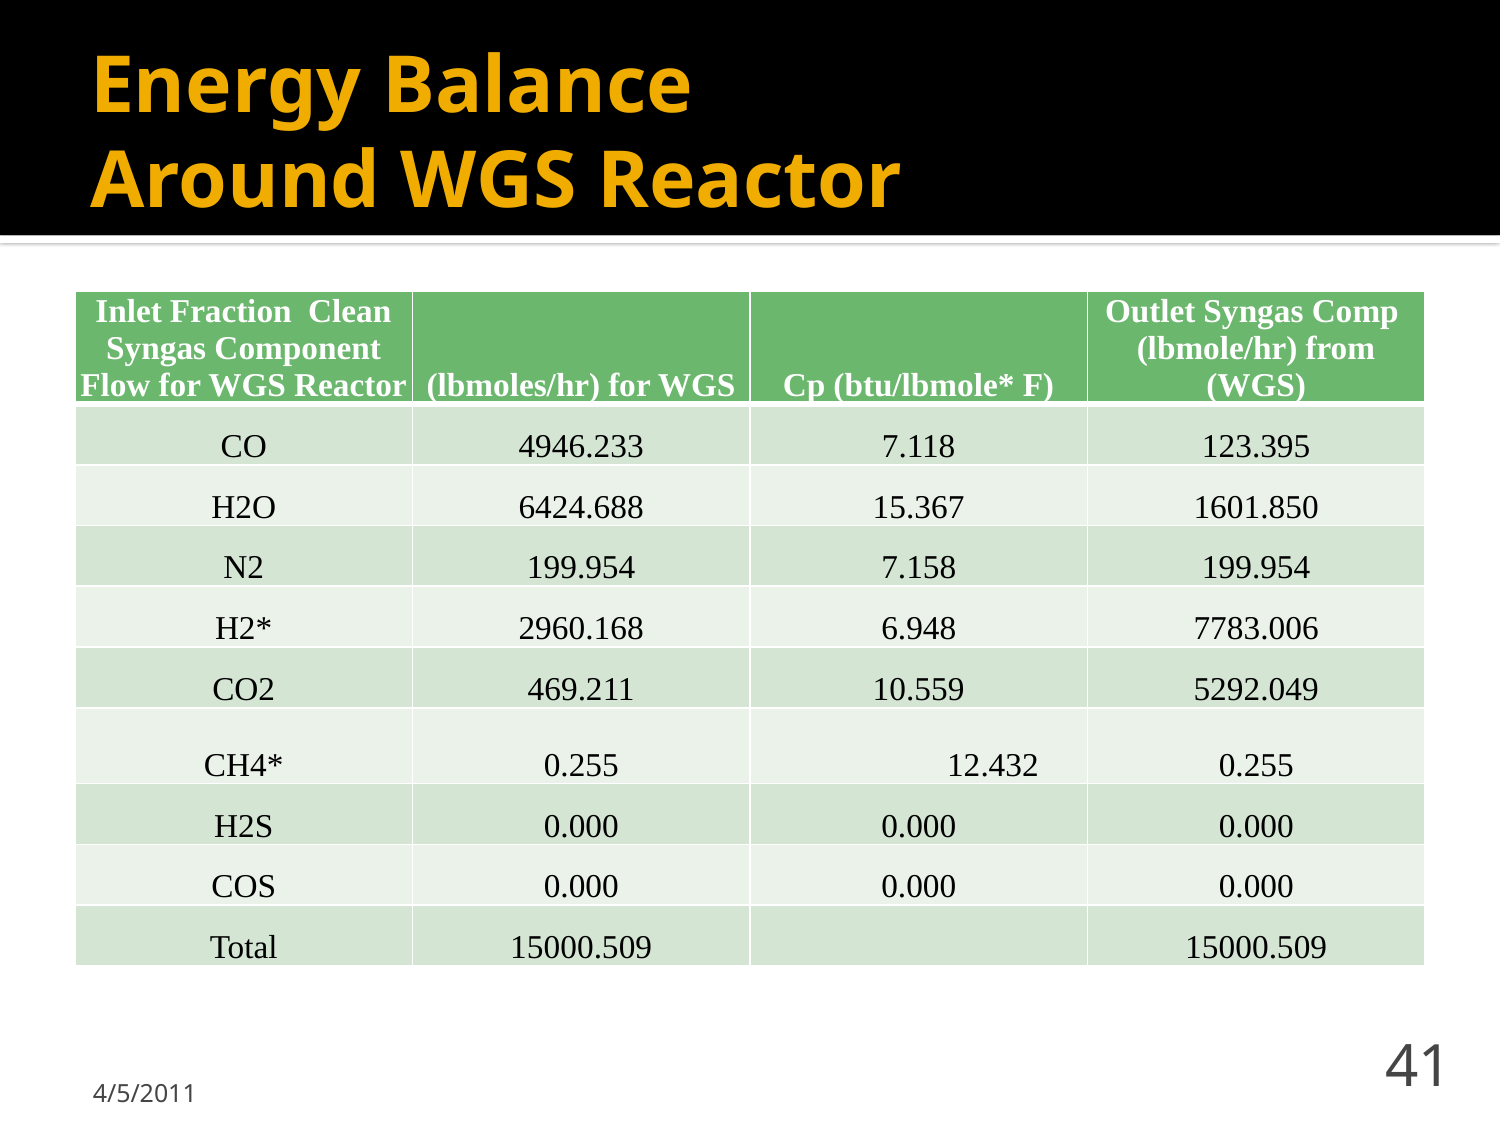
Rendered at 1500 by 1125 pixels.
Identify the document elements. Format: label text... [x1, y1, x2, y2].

table_cell CO [76, 407, 412, 464]
table_cell 15.367 [751, 466, 1087, 525]
table_cell 6424.688 [413, 466, 749, 525]
table_cell 0.000 [1088, 784, 1424, 844]
table_cell 7783.006 [1088, 587, 1424, 646]
table_cell CO2 [76, 648, 412, 707]
table_cell 15000.509 [413, 906, 749, 965]
table_cell 15000.509 [1088, 906, 1424, 965]
table_cell 5292.049 [1088, 648, 1424, 707]
table_cell 0.000 [413, 784, 749, 844]
table_cell 0.000 [751, 784, 1087, 844]
table_cell 2960.168 [413, 587, 749, 646]
table_cell 0.255 [413, 709, 749, 783]
table_cell H2* [76, 587, 412, 646]
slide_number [75, 1062, 425, 1108]
table_cell 199.954 [1088, 526, 1424, 585]
table_cell N2 [76, 526, 412, 585]
table_cell [751, 906, 1087, 965]
table_cell 123.395 [1088, 407, 1424, 464]
table_cell CH4* [76, 709, 412, 783]
table_cell 0.000 [751, 845, 1087, 904]
table_cell H2O [76, 466, 412, 525]
table_cell Total [76, 906, 412, 965]
table_cell 0.000 [1088, 845, 1424, 904]
title Energy Balance Around WGS Reactor [75, 25, 1425, 231]
table_header Cp (btu/lbmole* F) [751, 292, 1087, 401]
table_cell COS [76, 845, 412, 904]
table_cell 6.948 [751, 587, 1087, 646]
table_header Outlet Syngas Comp (lbmole/hr) from (WGS) [1088, 292, 1424, 401]
table_cell 10.559 [751, 648, 1087, 707]
table_cell H2S [76, 784, 412, 844]
table_cell 1601.850 [1088, 466, 1424, 525]
table_header (lbmoles/hr) for WGS [413, 292, 749, 401]
table_cell 7.158 [751, 526, 1087, 585]
table_cell 0.255 [1088, 709, 1424, 783]
slide_number 41 [1345, 1062, 1467, 1108]
table_header Inlet Fraction Clean Syngas Component Flow for WGS Reactor [76, 292, 412, 401]
table_cell 199.954 [413, 526, 749, 585]
table_cell 12.432 [751, 709, 1087, 783]
table_cell 469.211 [413, 648, 749, 707]
table_cell 4946.233 [413, 407, 749, 464]
table_cell 0.000 [413, 845, 749, 904]
table_cell 7.118 [751, 407, 1087, 464]
